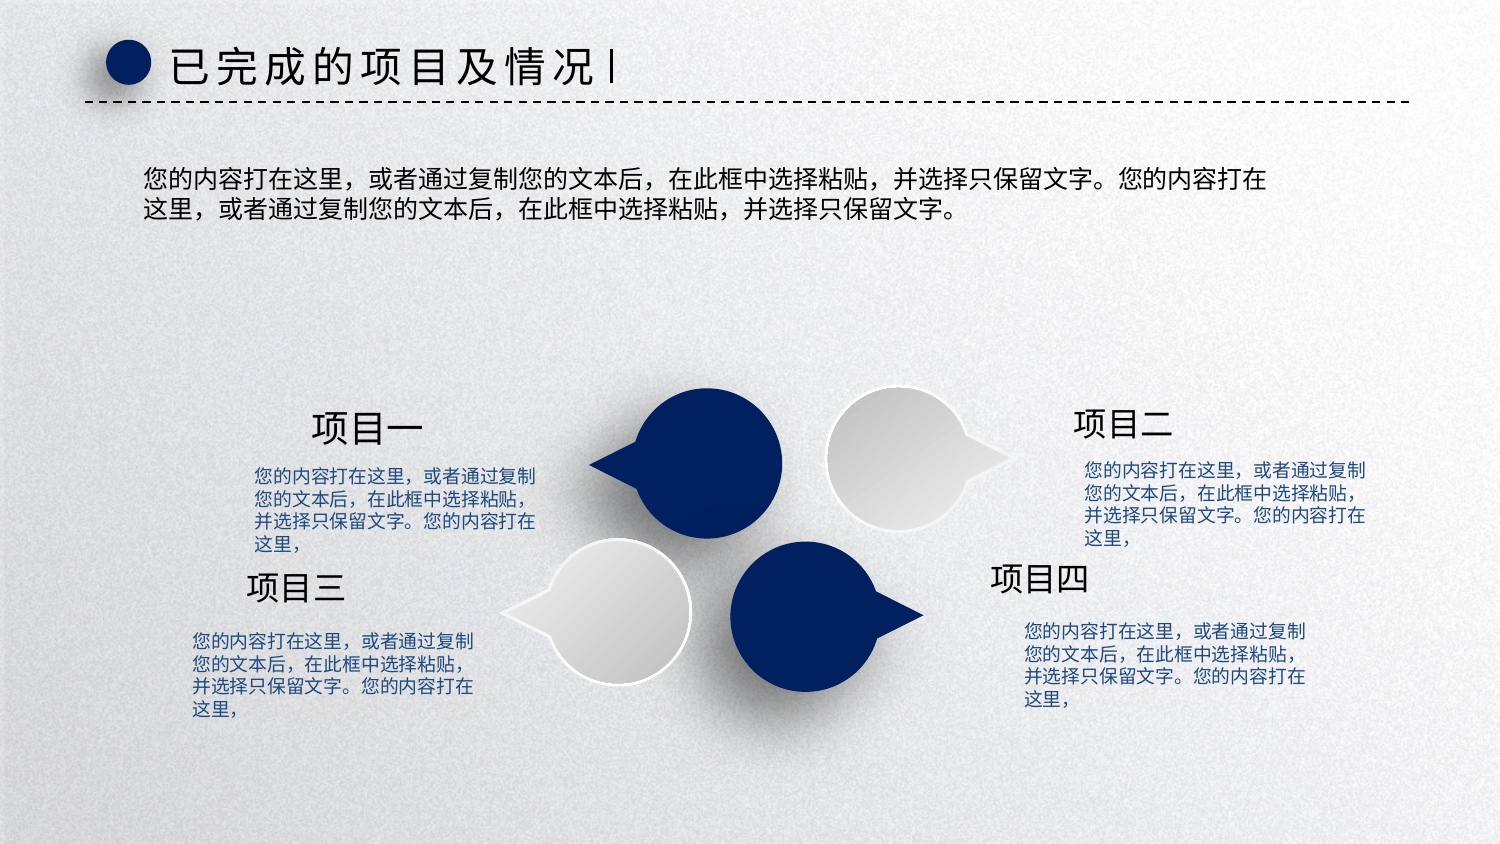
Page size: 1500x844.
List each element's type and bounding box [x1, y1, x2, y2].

picture [0, 0, 1500, 844]
text_box [846, 362, 996, 556]
text_box [521, 515, 671, 709]
